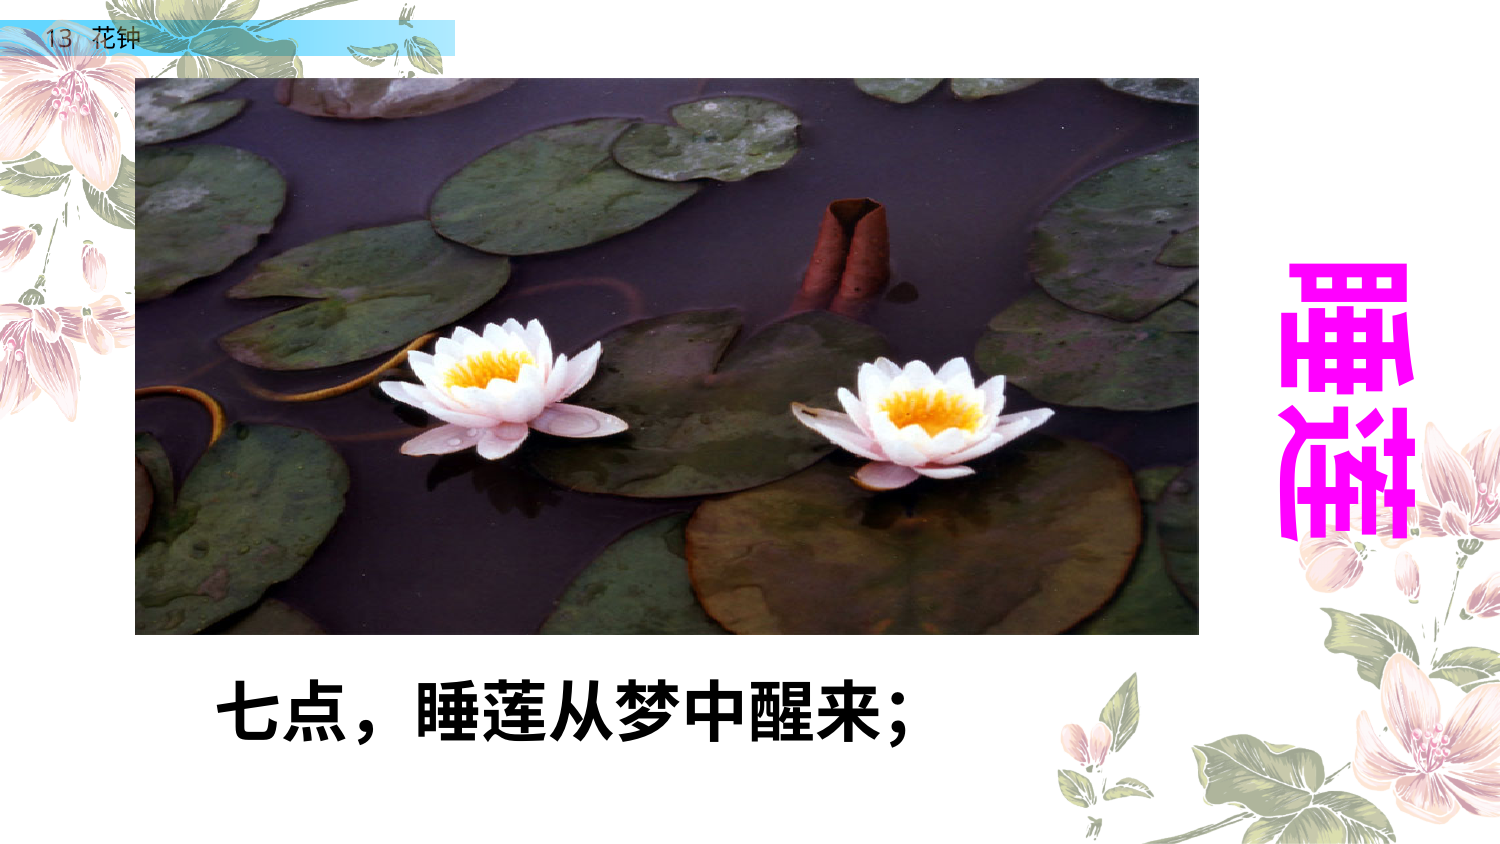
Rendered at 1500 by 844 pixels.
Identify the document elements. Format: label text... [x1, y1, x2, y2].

text_box 睡莲 [1238, 240, 1446, 700]
text_box 七点，睡莲从梦中醒来； [92, 662, 1073, 758]
picture [0, 0, 1500, 844]
